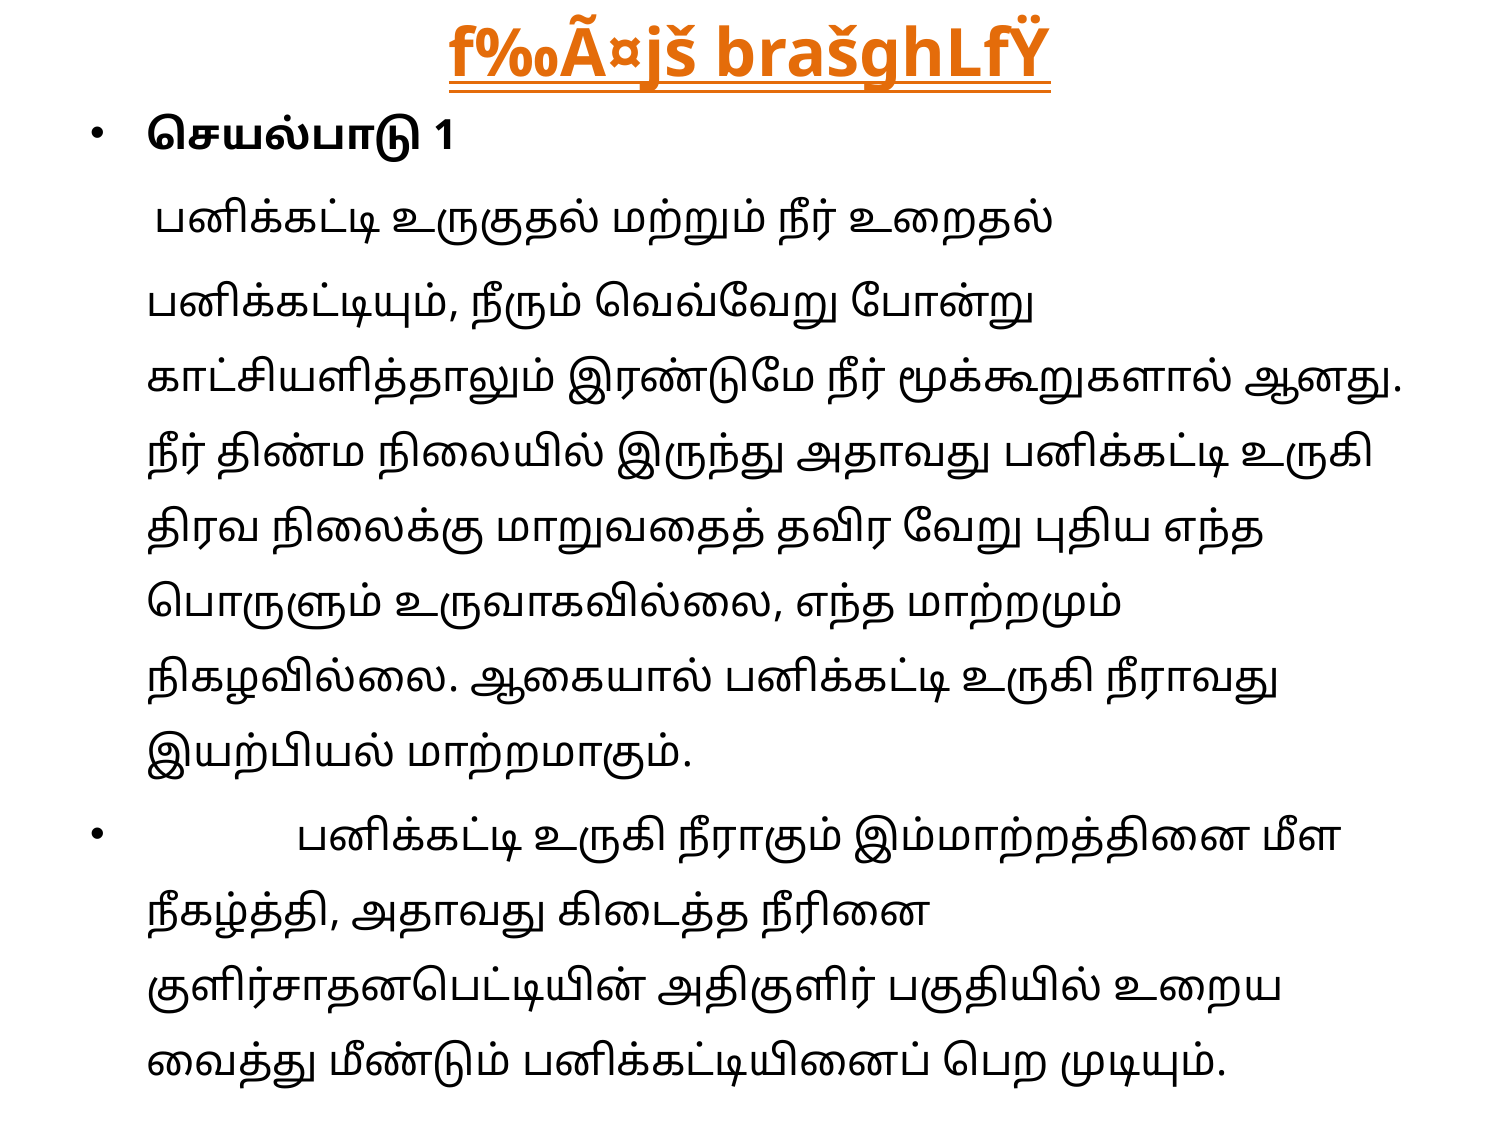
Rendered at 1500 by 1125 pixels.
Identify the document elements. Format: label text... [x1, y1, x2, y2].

title f‰Ã¤jš brašghLfŸ [75, 0, 1425, 99]
list செயல்பாடு 1 பனிக்கட்டி உருகுதல் மற்றும் நீர் உறைதல் பனிக்கட்டியும், நீரும் வெவ்வேறு போன்று காட்சியளித்தாலும் இரண்டுமே நீர் மூக்கூறுகளால் ஆனது. நீர் திண்ம நிலையில் இருந்து அதாவது பனிக்கட்டி உருகி திரவ நிலைக்கு மாறுவதைத் தவிர வேறு புதிய எந்த பொருளும் உருவாகவில்லை, எந்த மாற்றமும் நிகழவில்லை. ஆகையால் பனிக்கட்டி உருகி நீராவது இயற்பியல் மாற்றமாகும். பனிக்கட்டி உருகி நீராகும் இம்மாற்றத்தினை மீள நீகழ்த்தி, அதாவது கிடைத்த நீரினை குளிர்சாதனபெட்டியின் அதிகுளிர் பகுதியில் உறைய வைத்து மீண்டும் பனிக்கட்டியினைப் பெற முடியும். [75, 99, 1425, 1100]
